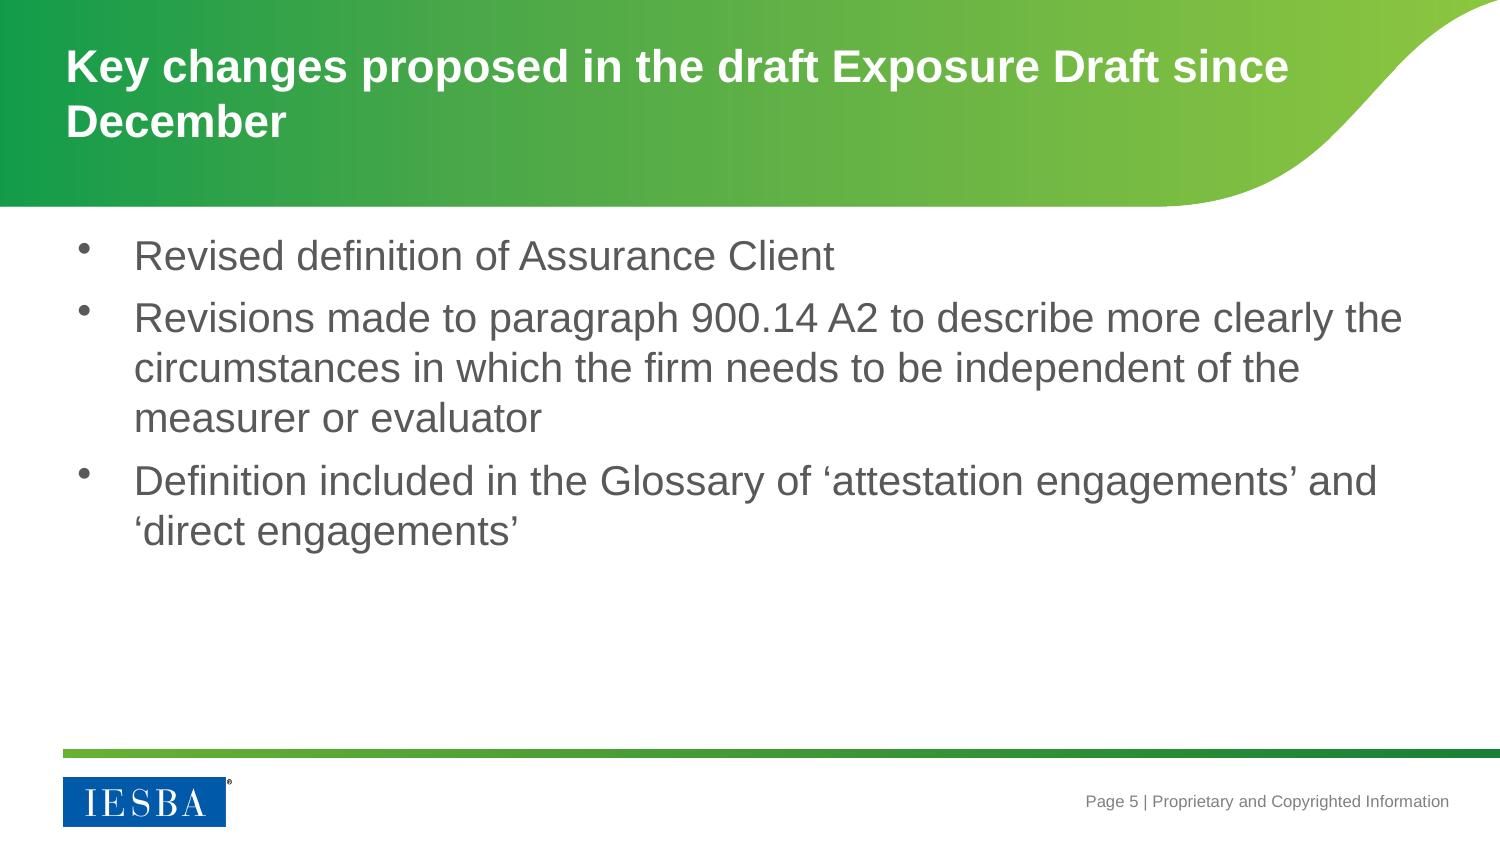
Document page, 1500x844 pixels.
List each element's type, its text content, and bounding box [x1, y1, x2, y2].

picture [63, 777, 232, 827]
picture [0, 0, 1500, 207]
title Key changes proposed in the draft Exposure Draft since December [65, 59, 1304, 125]
list Revised definition of Assurance Client Revisions made to paragraph 900.14 A2 to describe more clearly the circumstances in which the firm needs to be independent of the measurer or evaluator Definition included in the Glossary of ‘attestation engagements’ and ‘direct engagements’ [62, 220, 1450, 724]
